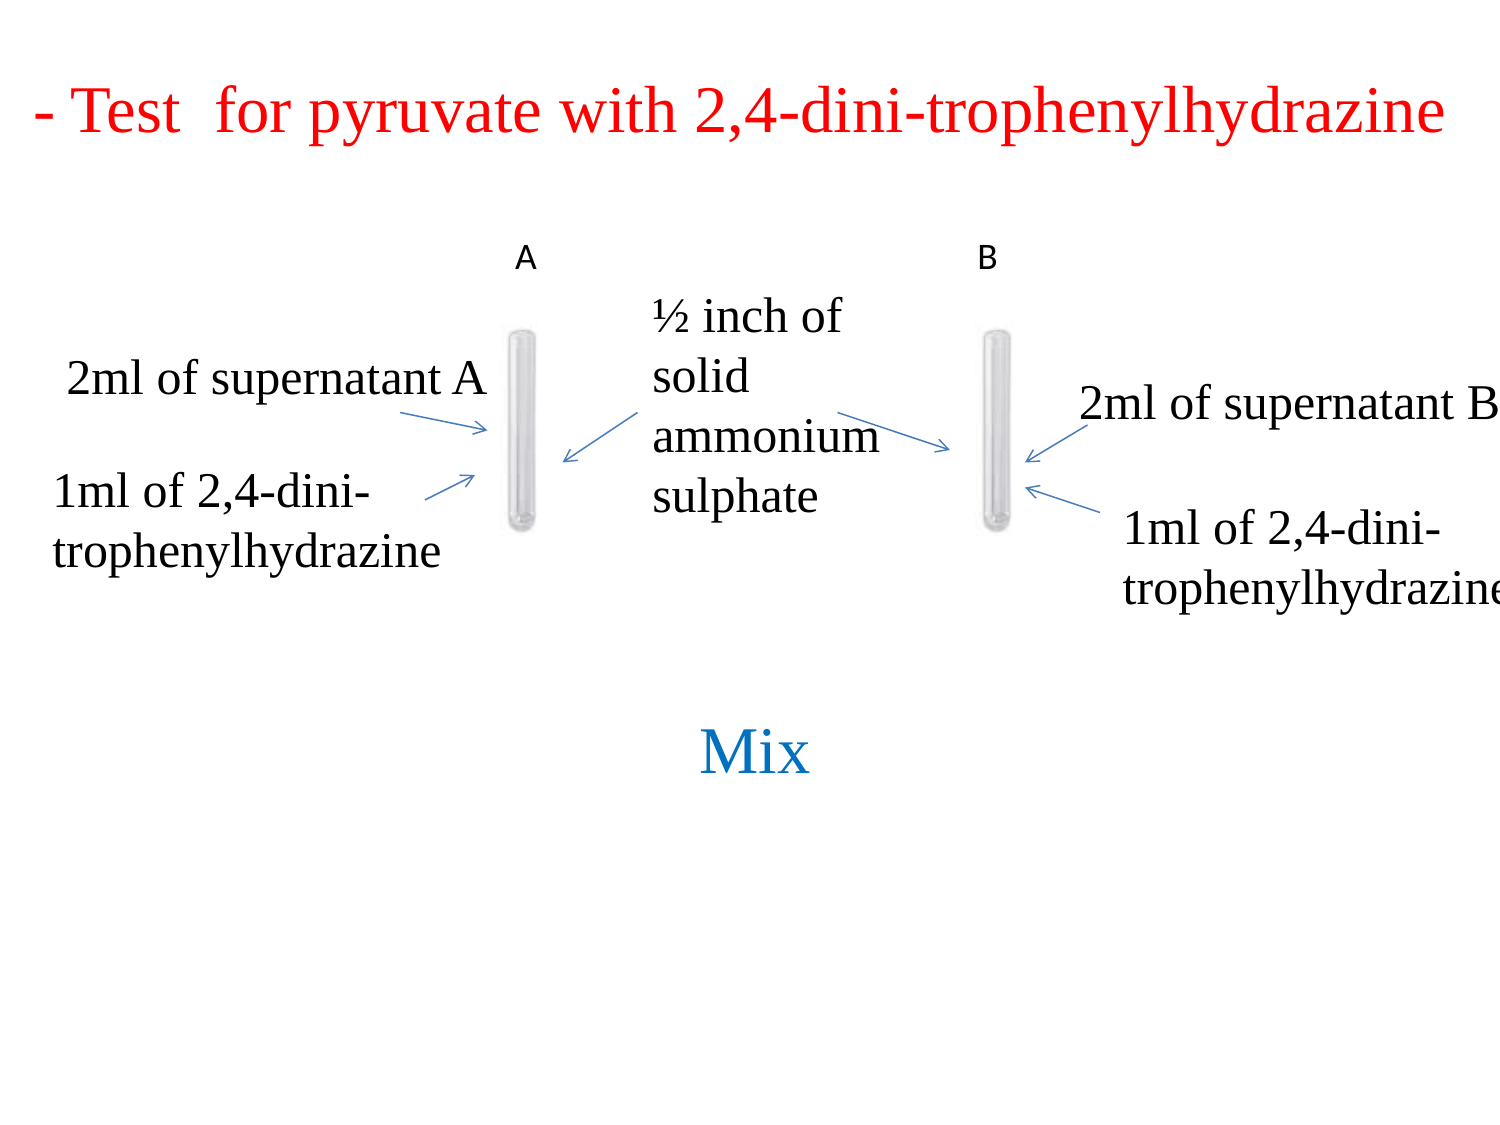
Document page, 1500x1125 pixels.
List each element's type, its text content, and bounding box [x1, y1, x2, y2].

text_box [562, 412, 638, 463]
picture [487, 324, 559, 537]
text_box 1ml of 2,4-dini-trophenylhydrazine [1107, 487, 1500, 623]
picture [962, 324, 1034, 537]
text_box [424, 474, 476, 501]
text_box B [962, 224, 1013, 285]
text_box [1024, 424, 1088, 463]
text_box 2ml of supernatant A [51, 336, 482, 412]
text_box - Test for pyruvate with 2,4-dini-trophenylhydrazine [18, 58, 1464, 233]
text_box 1ml of 2,4-dini-trophenylhydrazine [37, 449, 475, 585]
text_box ½ inch of solid ammonium sulphate [637, 274, 900, 530]
text_box Mix [13, 699, 1500, 795]
text_box 2ml of supernatant B [1064, 362, 1500, 438]
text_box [1024, 487, 1101, 513]
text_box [399, 412, 488, 431]
text_box A [500, 224, 552, 285]
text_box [837, 412, 951, 451]
